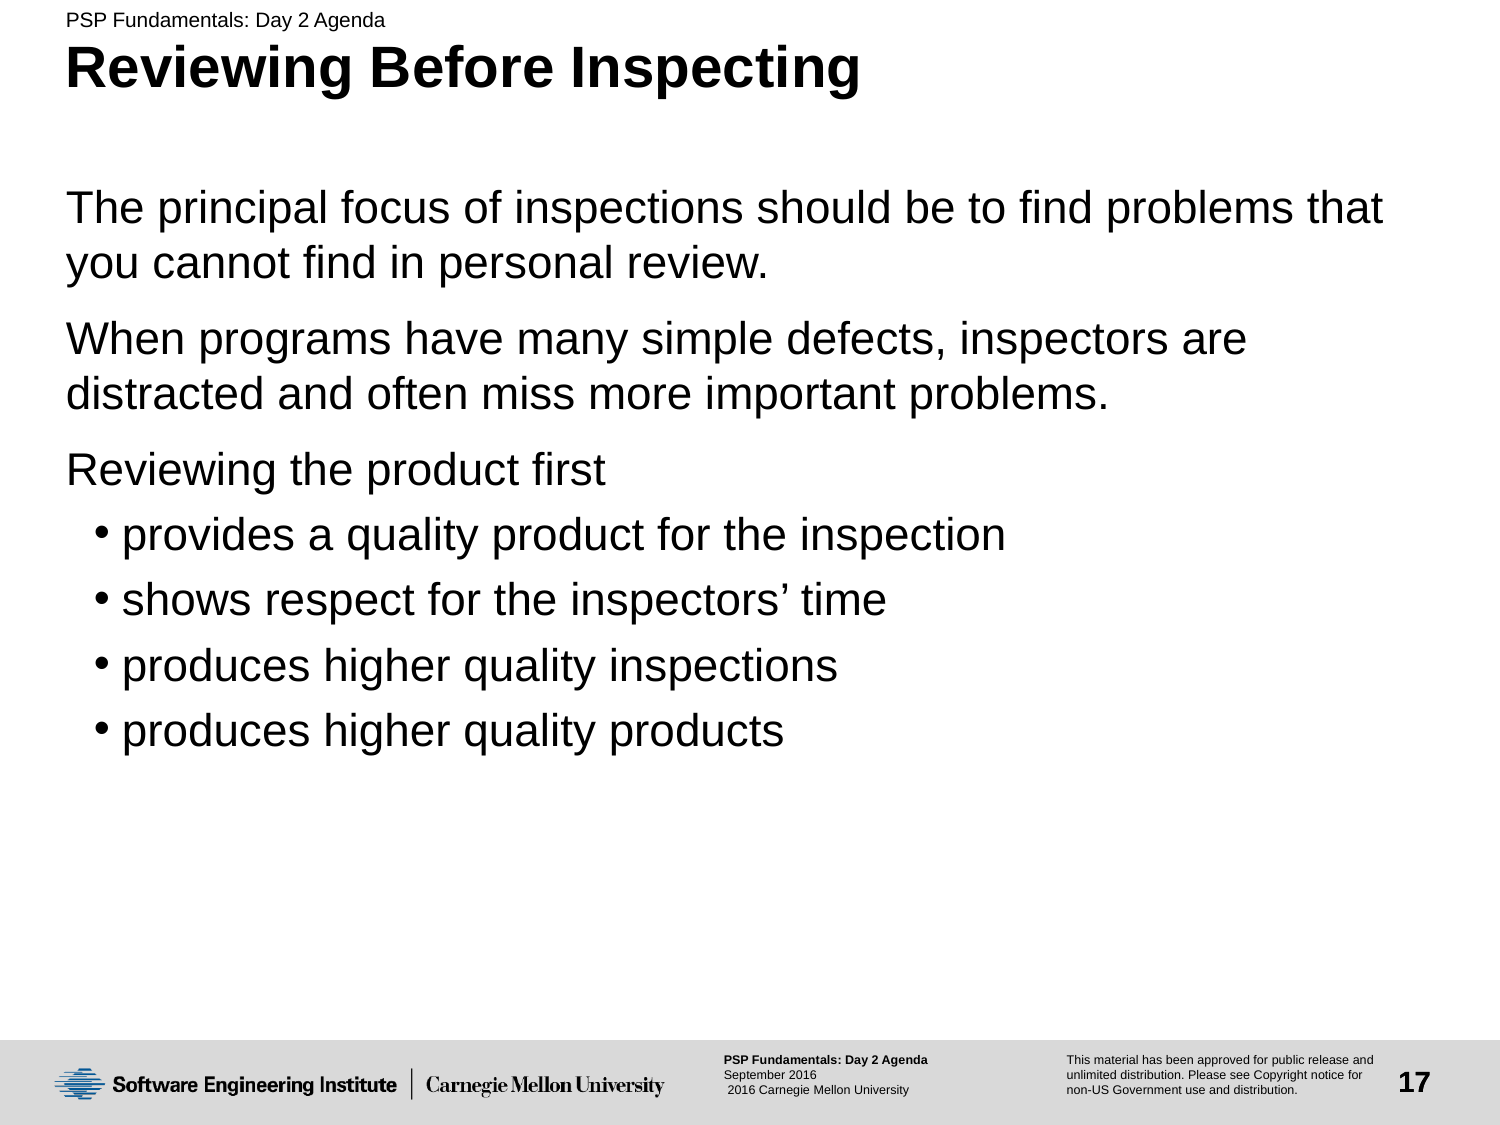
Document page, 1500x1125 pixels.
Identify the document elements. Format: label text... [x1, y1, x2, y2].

list The principal focus of inspections should be to find problems that you cannot find in personal review. When programs have many simple defects, inspectors are distracted and often miss more important problems. Reviewing the product first provides a quality product for the inspection shows respect for the inspectors’ time produces higher quality inspections produces higher quality products [65, 177, 1431, 1000]
picture [46, 1061, 673, 1104]
title Reviewing Before Inspecting [65, 37, 1430, 148]
